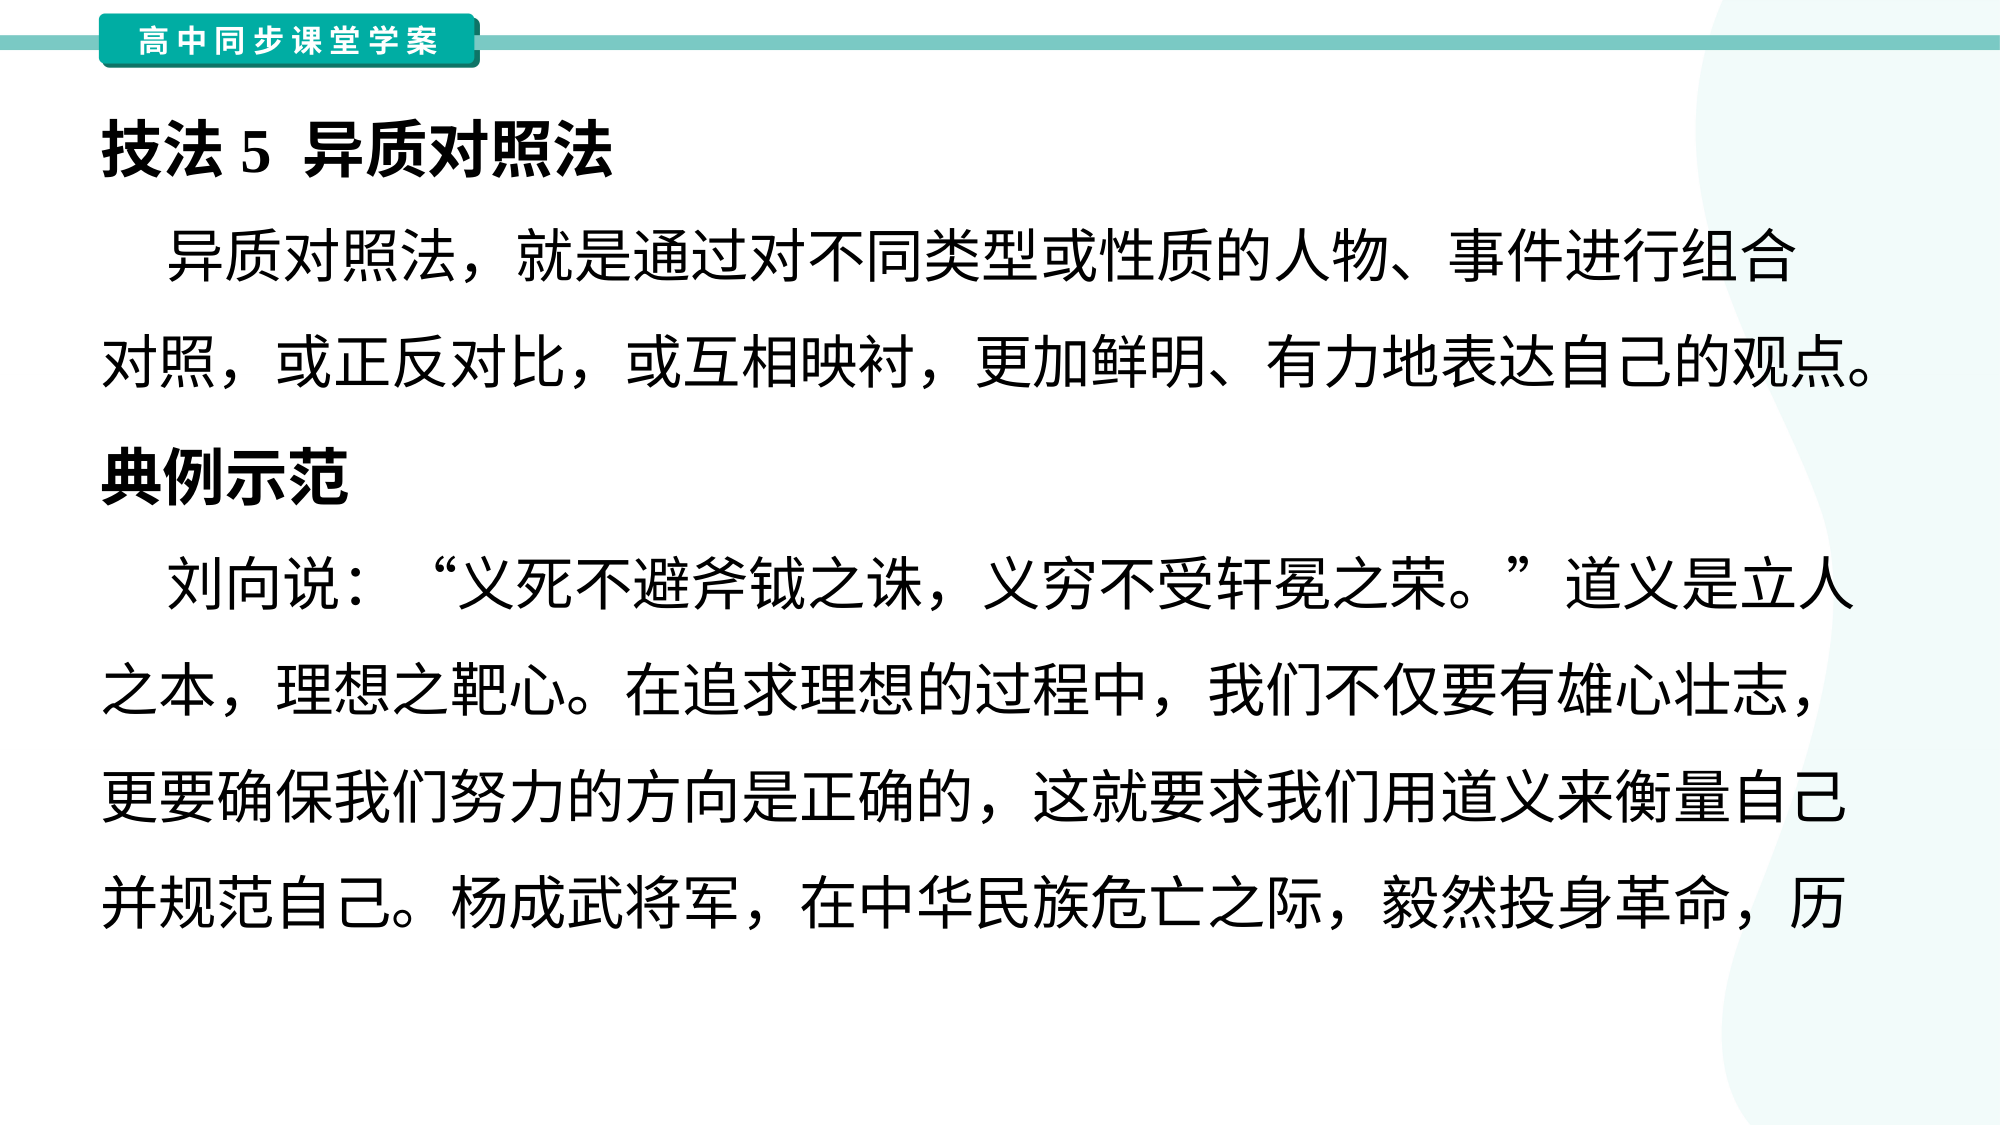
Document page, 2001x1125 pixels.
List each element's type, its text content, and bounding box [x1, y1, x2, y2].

text_box 典例示范 [100, 401, 1899, 511]
text_box 技法5 异质对照法 [100, 76, 1899, 182]
text_box 异质对照法，就是通过对不同类型或性质的人物、事件进行组合 对照，或正反对比，或互相映衬，更加鲜明、有力地表达自己的观点。 [100, 182, 1899, 396]
picture [0, 0, 2000, 1125]
text_box 刘向说：“义死不避斧钺之诛，义穷不受轩冕之荣。”道义是立人 之本，理想之靶心。在追求理想的过程中，我们不仅要有雄心壮志， 更要确保我们努力的方向是正确的，这就要求我们用道义来衡量自己 并规范自己。杨成武将军，在中华民族危亡之际，毅然投身革命，历 [100, 511, 1899, 937]
